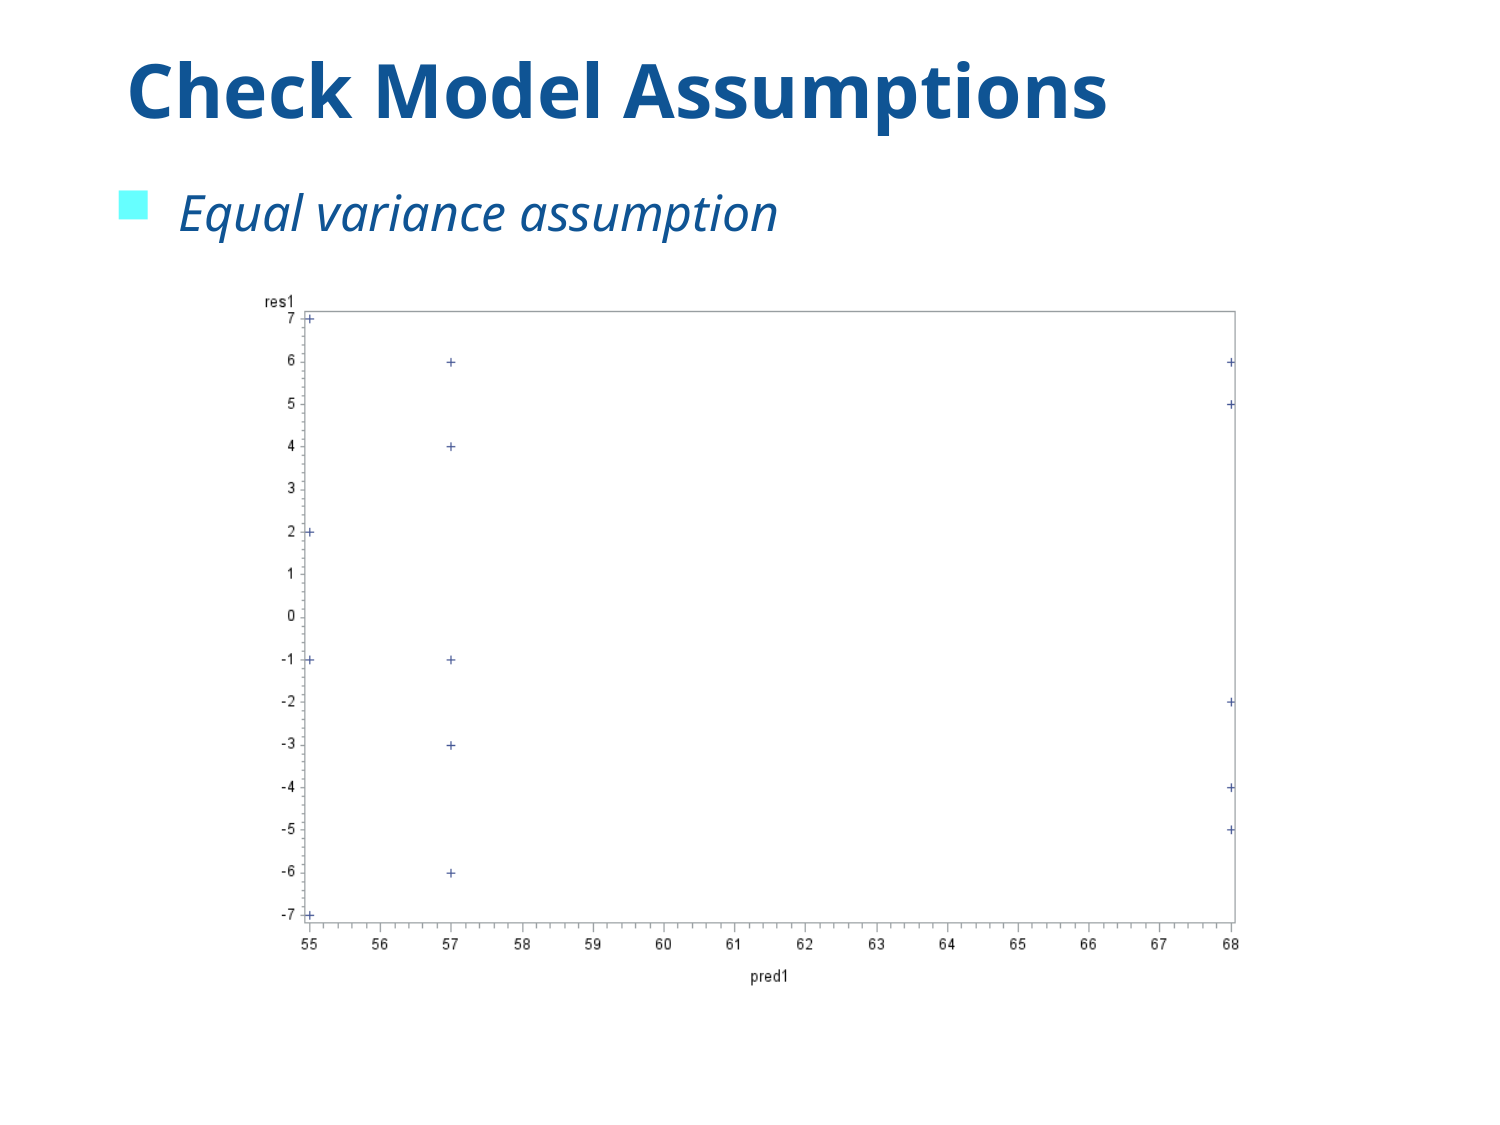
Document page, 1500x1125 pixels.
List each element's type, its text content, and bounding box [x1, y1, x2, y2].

text_box Equal variance assumption [99, 174, 795, 249]
picture [256, 249, 1247, 993]
text_box Check Model Assumptions [112, 36, 1388, 196]
